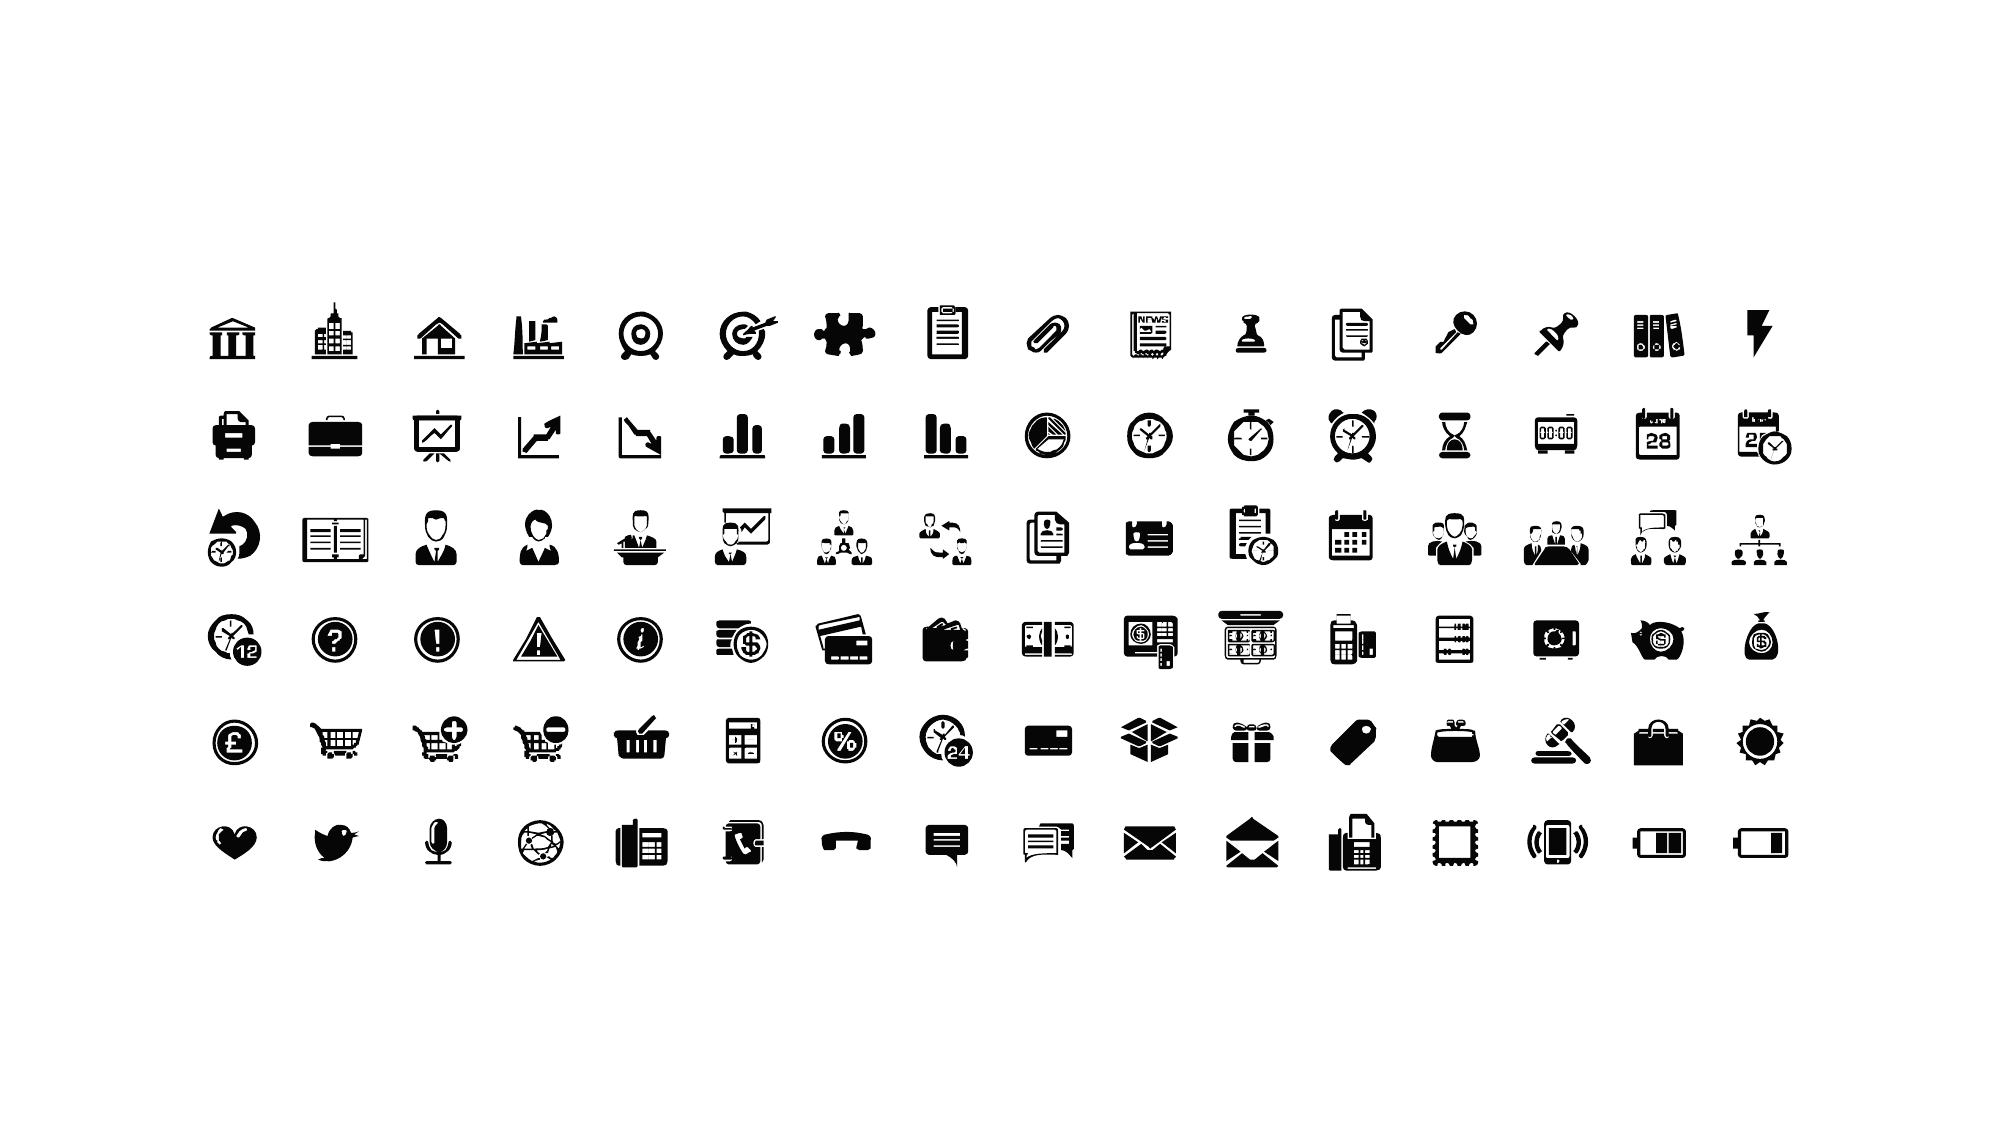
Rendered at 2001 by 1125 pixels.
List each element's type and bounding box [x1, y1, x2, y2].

text_box [1570, 525, 1584, 542]
text_box [952, 555, 972, 566]
text_box [1632, 828, 1686, 858]
text_box [1755, 514, 1765, 528]
text_box [719, 311, 778, 361]
text_box [412, 716, 468, 762]
text_box [930, 547, 950, 559]
text_box [939, 305, 956, 315]
text_box [639, 828, 668, 866]
text_box [814, 312, 876, 356]
text_box [851, 555, 873, 566]
text_box [1328, 828, 1381, 871]
text_box [1227, 415, 1274, 462]
text_box [1544, 820, 1572, 865]
text_box [1663, 554, 1686, 566]
text_box [1231, 732, 1249, 741]
text_box [817, 555, 836, 566]
text_box [1021, 621, 1052, 657]
text_box [1226, 817, 1279, 868]
text_box [424, 510, 448, 542]
text_box [1547, 535, 1565, 545]
text_box [209, 318, 256, 331]
text_box [939, 423, 951, 454]
text_box [1026, 314, 1070, 353]
text_box [936, 324, 959, 328]
text_box [925, 824, 969, 868]
text_box [617, 552, 665, 566]
text_box [425, 818, 452, 865]
text_box [209, 332, 256, 360]
text_box [1736, 717, 1784, 766]
text_box [1527, 824, 1543, 859]
text_box [518, 415, 561, 459]
text_box [1535, 717, 1591, 764]
text_box [919, 528, 940, 539]
text_box [513, 716, 569, 762]
text_box [1538, 450, 1548, 454]
text_box [1254, 732, 1274, 741]
text_box [1438, 422, 1471, 459]
text_box [957, 538, 967, 555]
text_box [821, 538, 832, 555]
text_box [1328, 409, 1377, 463]
text_box [436, 453, 451, 463]
text_box [513, 617, 566, 662]
text_box [1232, 743, 1249, 763]
text_box [714, 549, 747, 566]
text_box [924, 513, 936, 528]
text_box [1218, 610, 1284, 619]
text_box [415, 544, 457, 566]
text_box [1248, 428, 1263, 441]
text_box [1265, 418, 1274, 426]
text_box [1054, 621, 1074, 657]
text_box [517, 820, 564, 866]
text_box [1330, 719, 1377, 766]
text_box [722, 508, 772, 547]
text_box [1024, 725, 1073, 756]
text_box [936, 330, 959, 334]
text_box [1428, 513, 1482, 566]
text_box [212, 411, 256, 460]
text_box [1330, 614, 1376, 665]
text_box [209, 508, 261, 559]
text_box [1438, 412, 1471, 421]
text_box [1739, 528, 1781, 547]
text_box [1123, 615, 1178, 670]
text_box [310, 722, 363, 759]
text_box [1127, 412, 1173, 459]
text_box [1633, 719, 1683, 766]
text_box [1534, 417, 1578, 451]
text_box [308, 415, 363, 457]
text_box [722, 436, 734, 454]
text_box [1573, 824, 1589, 859]
text_box [1635, 510, 1677, 553]
text_box [752, 425, 762, 454]
text_box [722, 820, 764, 865]
text_box [1533, 620, 1580, 660]
text_box [525, 509, 553, 542]
text_box [1125, 521, 1173, 556]
text_box [618, 417, 662, 459]
text_box [1529, 525, 1542, 542]
text_box [414, 617, 460, 663]
text_box [1630, 620, 1685, 660]
text_box [922, 617, 969, 662]
text_box [1349, 813, 1375, 838]
text_box [1733, 828, 1789, 858]
text_box [1665, 313, 1685, 358]
text_box [617, 617, 663, 663]
text_box [856, 538, 868, 555]
text_box [302, 517, 369, 563]
text_box [1430, 719, 1480, 763]
text_box [941, 521, 961, 533]
text_box [1753, 549, 1767, 566]
text_box [919, 714, 965, 761]
text_box [1747, 310, 1773, 358]
text_box [927, 307, 969, 360]
text_box [1635, 407, 1680, 460]
text_box [212, 826, 257, 860]
text_box [1120, 717, 1148, 763]
text_box [513, 316, 564, 360]
text_box [1633, 314, 1664, 358]
text_box [519, 544, 560, 566]
text_box [716, 620, 769, 663]
text_box [944, 738, 973, 767]
text_box [1248, 536, 1279, 566]
text_box [233, 637, 262, 666]
text_box [736, 414, 748, 454]
text_box [1150, 717, 1178, 763]
text_box [414, 316, 465, 360]
text_box [617, 534, 657, 548]
text_box [1232, 722, 1271, 731]
text_box [207, 614, 254, 660]
text_box [725, 717, 761, 764]
text_box [422, 424, 453, 443]
text_box [1435, 311, 1477, 354]
text_box [838, 510, 849, 525]
text_box [835, 538, 852, 555]
text_box [1531, 757, 1577, 764]
text_box [925, 414, 937, 454]
text_box [834, 525, 854, 536]
text_box [311, 302, 358, 360]
text_box [1243, 409, 1260, 413]
text_box [1259, 508, 1271, 534]
text_box [1435, 615, 1474, 663]
text_box [1331, 308, 1373, 361]
text_box [311, 617, 358, 663]
text_box [1552, 521, 1562, 534]
text_box [823, 436, 835, 454]
text_box [1630, 554, 1652, 566]
text_box [821, 831, 871, 851]
text_box [1731, 549, 1746, 566]
text_box [1024, 412, 1071, 459]
text_box [618, 311, 663, 361]
text_box [719, 455, 766, 459]
text_box [1221, 620, 1280, 665]
text_box [615, 818, 638, 868]
text_box [1229, 505, 1258, 559]
text_box [924, 455, 969, 459]
text_box [1564, 450, 1575, 454]
text_box [1235, 314, 1267, 353]
text_box [815, 614, 873, 665]
text_box [1744, 623, 1779, 660]
text_box [1668, 536, 1682, 553]
text_box [1737, 409, 1792, 465]
text_box [613, 715, 670, 759]
text_box [1130, 311, 1172, 360]
text_box [414, 415, 460, 452]
text_box [853, 414, 865, 454]
text_box [1534, 312, 1579, 356]
text_box [839, 423, 851, 454]
text_box [212, 719, 259, 766]
text_box [1432, 820, 1479, 866]
text_box [821, 717, 868, 764]
text_box [1254, 743, 1271, 763]
text_box [632, 510, 649, 533]
text_box [1753, 612, 1772, 622]
text_box [423, 453, 435, 462]
text_box [1023, 823, 1074, 863]
text_box [1026, 511, 1070, 564]
text_box [1523, 543, 1589, 566]
text_box [314, 824, 359, 862]
text_box [1328, 510, 1373, 561]
text_box [955, 436, 967, 454]
text_box [1123, 826, 1176, 860]
text_box [1774, 549, 1787, 566]
text_box [207, 538, 237, 567]
text_box [821, 455, 866, 459]
